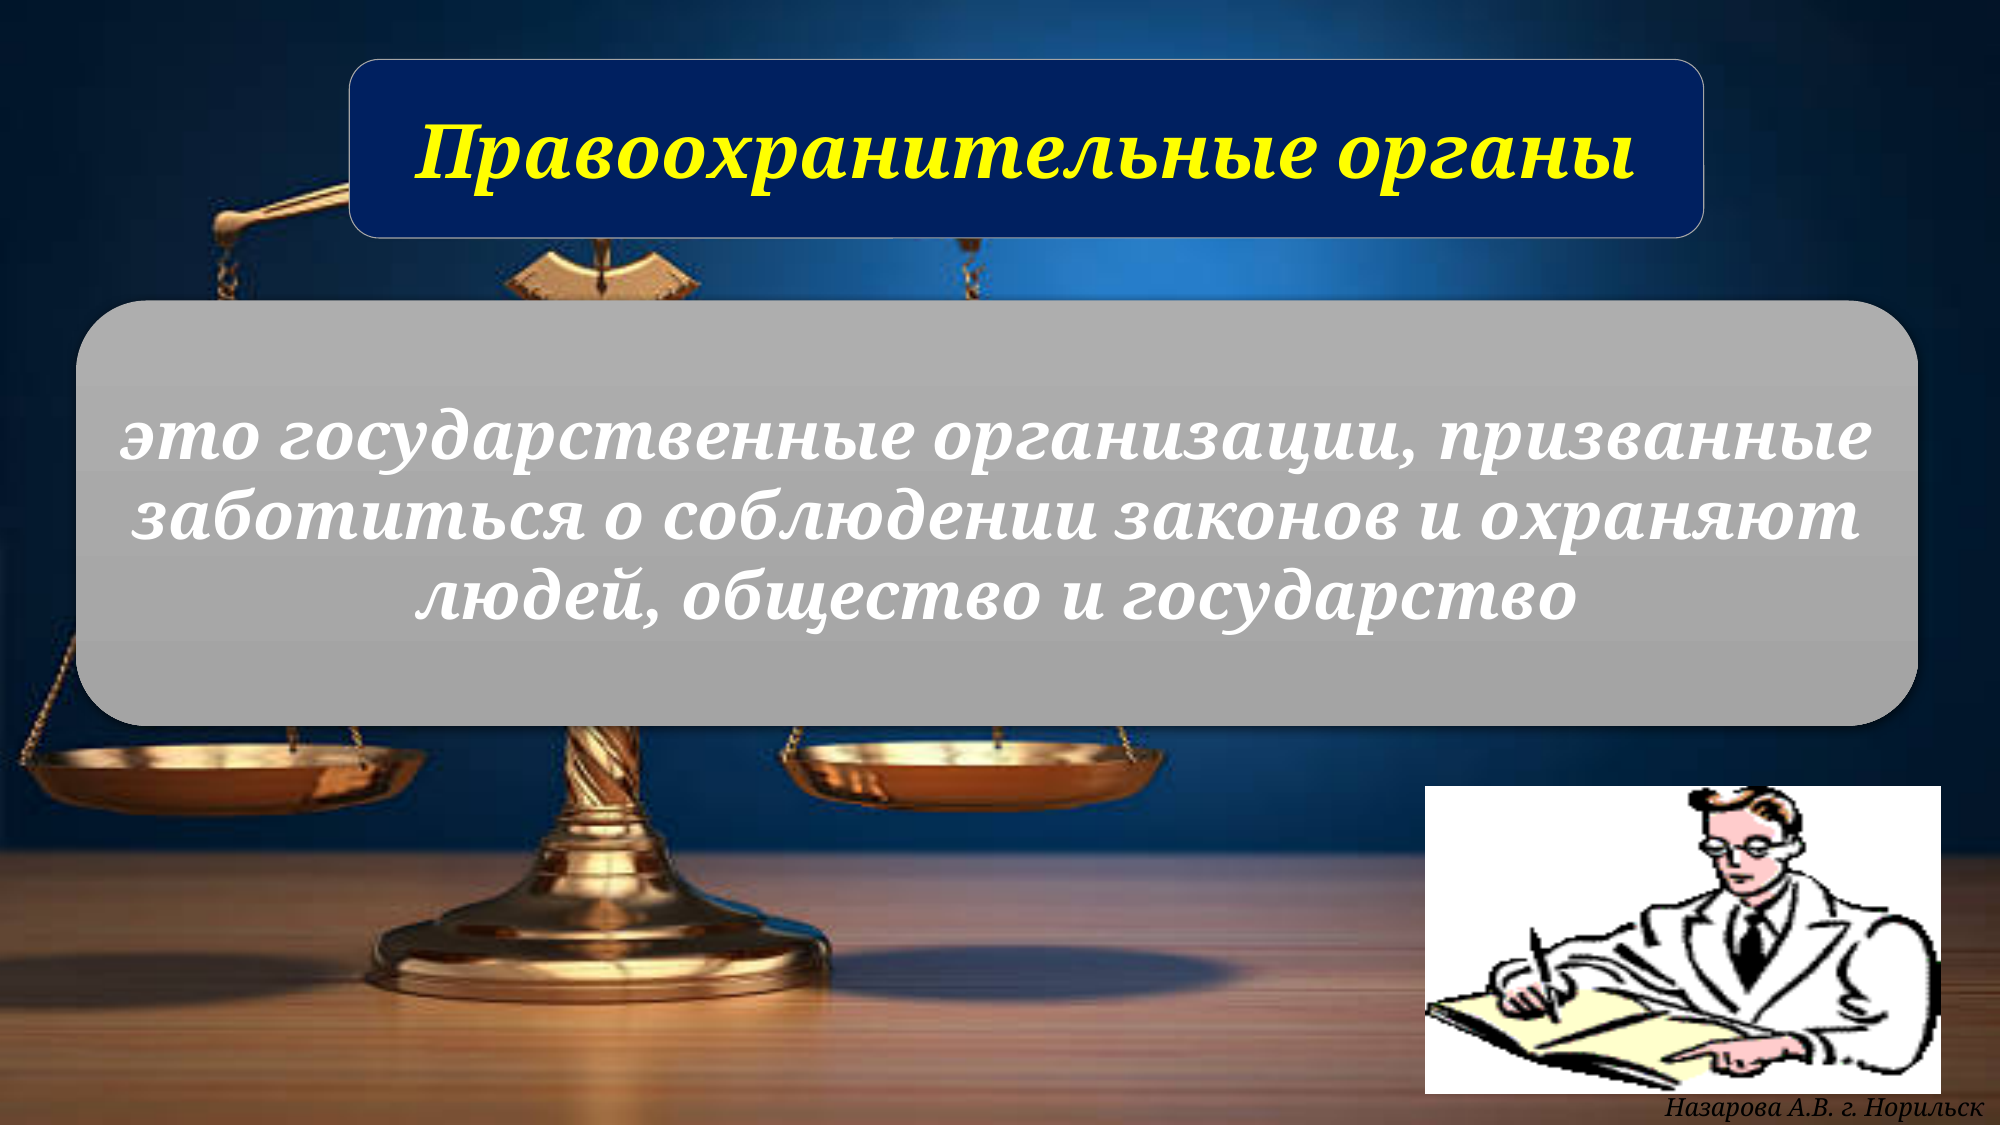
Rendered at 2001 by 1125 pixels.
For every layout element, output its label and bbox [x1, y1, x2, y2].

list [0, 0, 2000, 1125]
picture [1425, 786, 1941, 1094]
